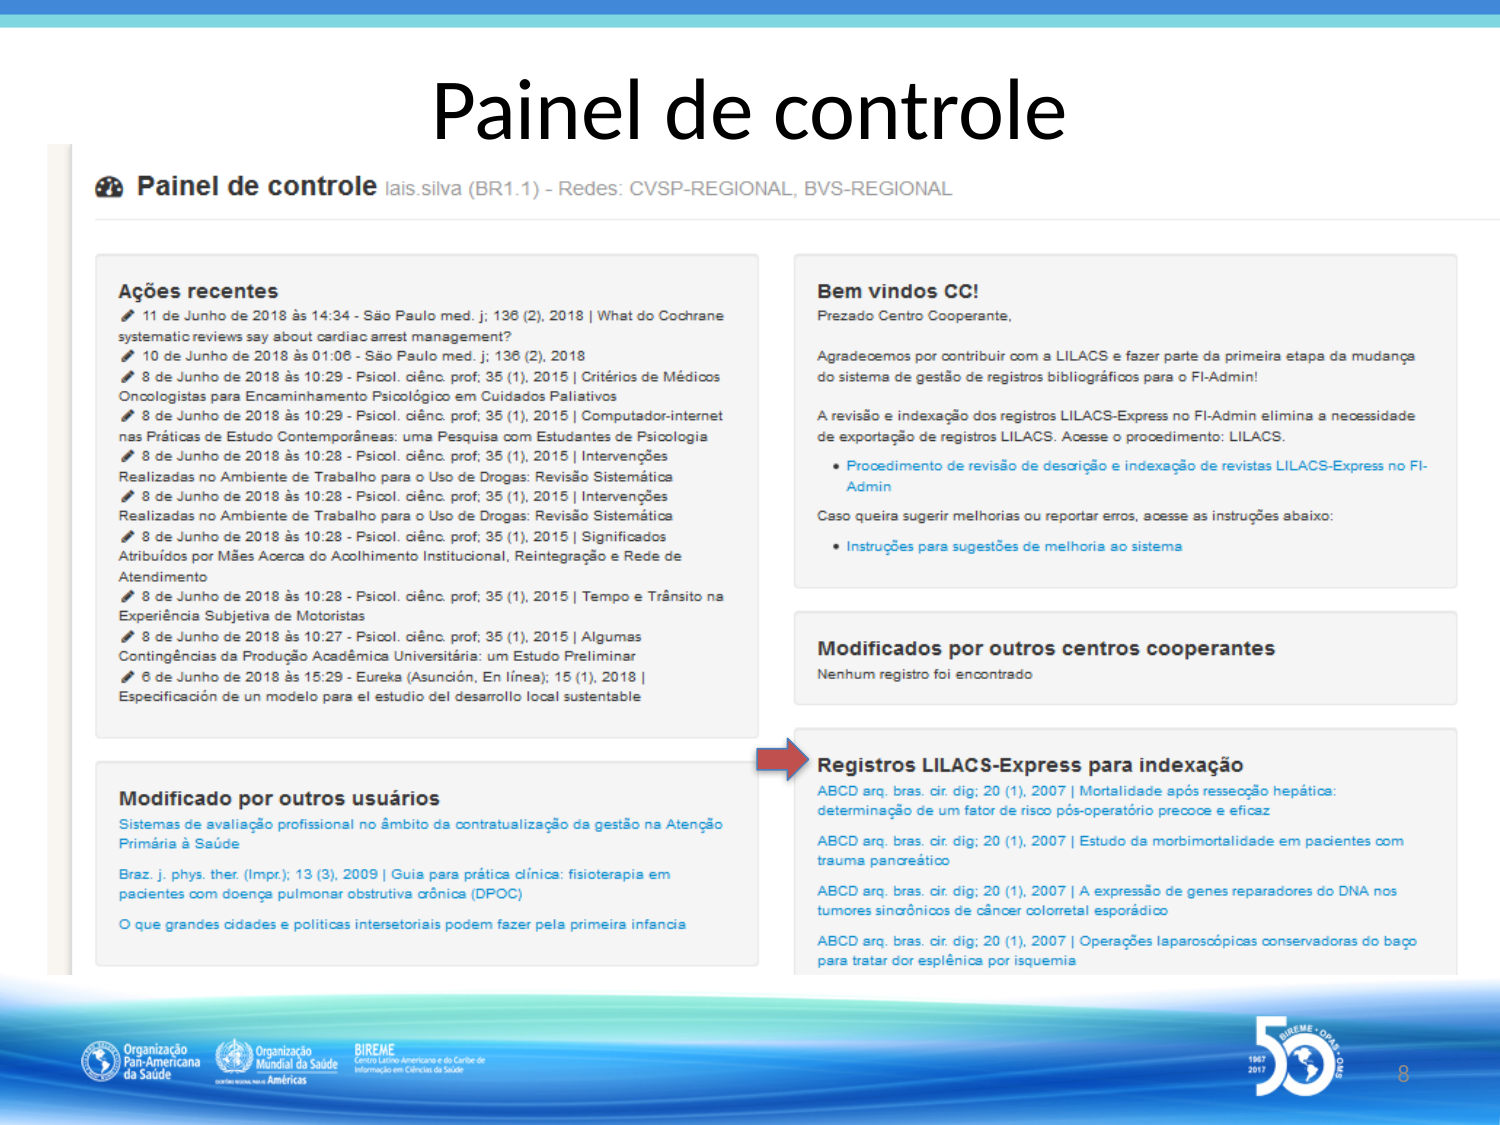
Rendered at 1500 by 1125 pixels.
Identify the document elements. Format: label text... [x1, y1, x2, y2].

title Painel de controle [75, 45, 1425, 143]
picture [0, 0, 1500, 1125]
slide_number 8 [1074, 1042, 1425, 1103]
